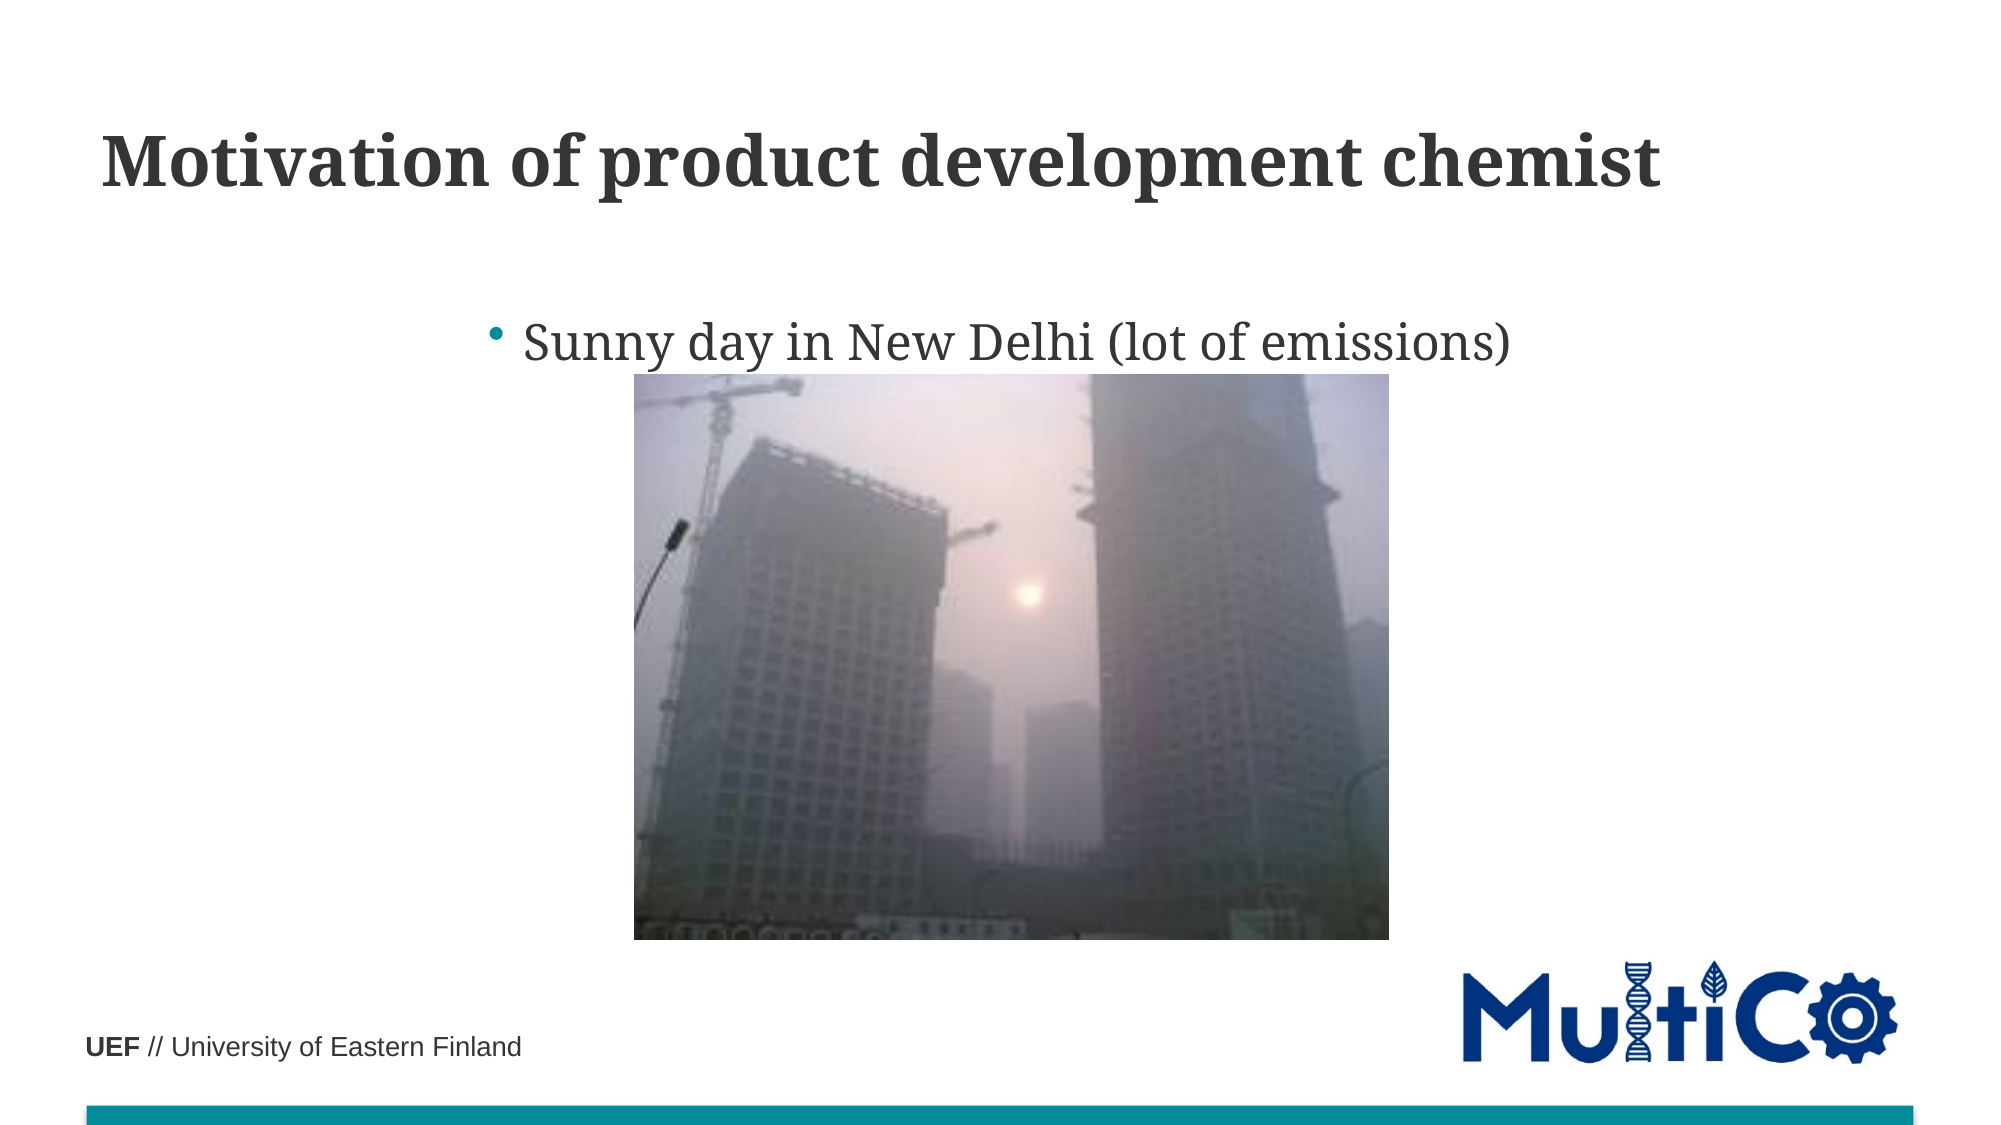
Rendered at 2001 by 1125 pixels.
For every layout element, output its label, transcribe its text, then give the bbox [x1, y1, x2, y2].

list Sunny day in New Delhi (lot of emissions) [86, 302, 1914, 988]
picture [1447, 939, 1914, 1086]
picture [634, 374, 1389, 940]
title Motivation of product development chemist [86, 107, 1914, 274]
